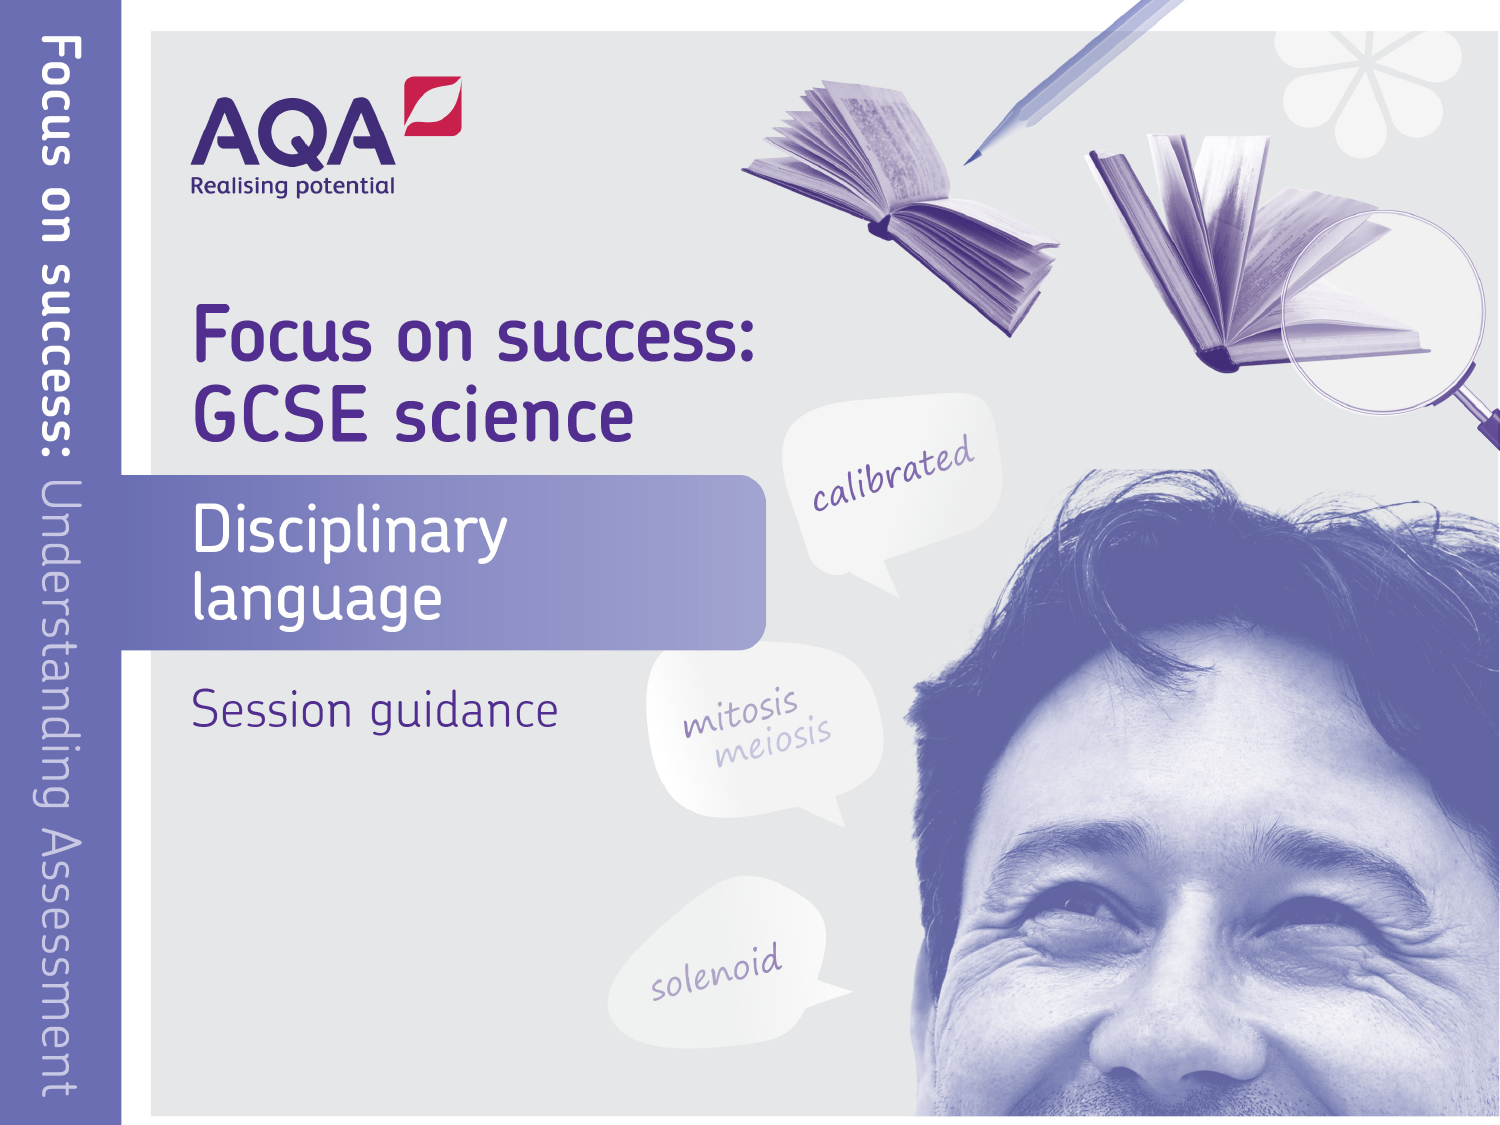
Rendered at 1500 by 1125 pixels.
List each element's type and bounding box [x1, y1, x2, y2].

list [0, 0, 1500, 1125]
